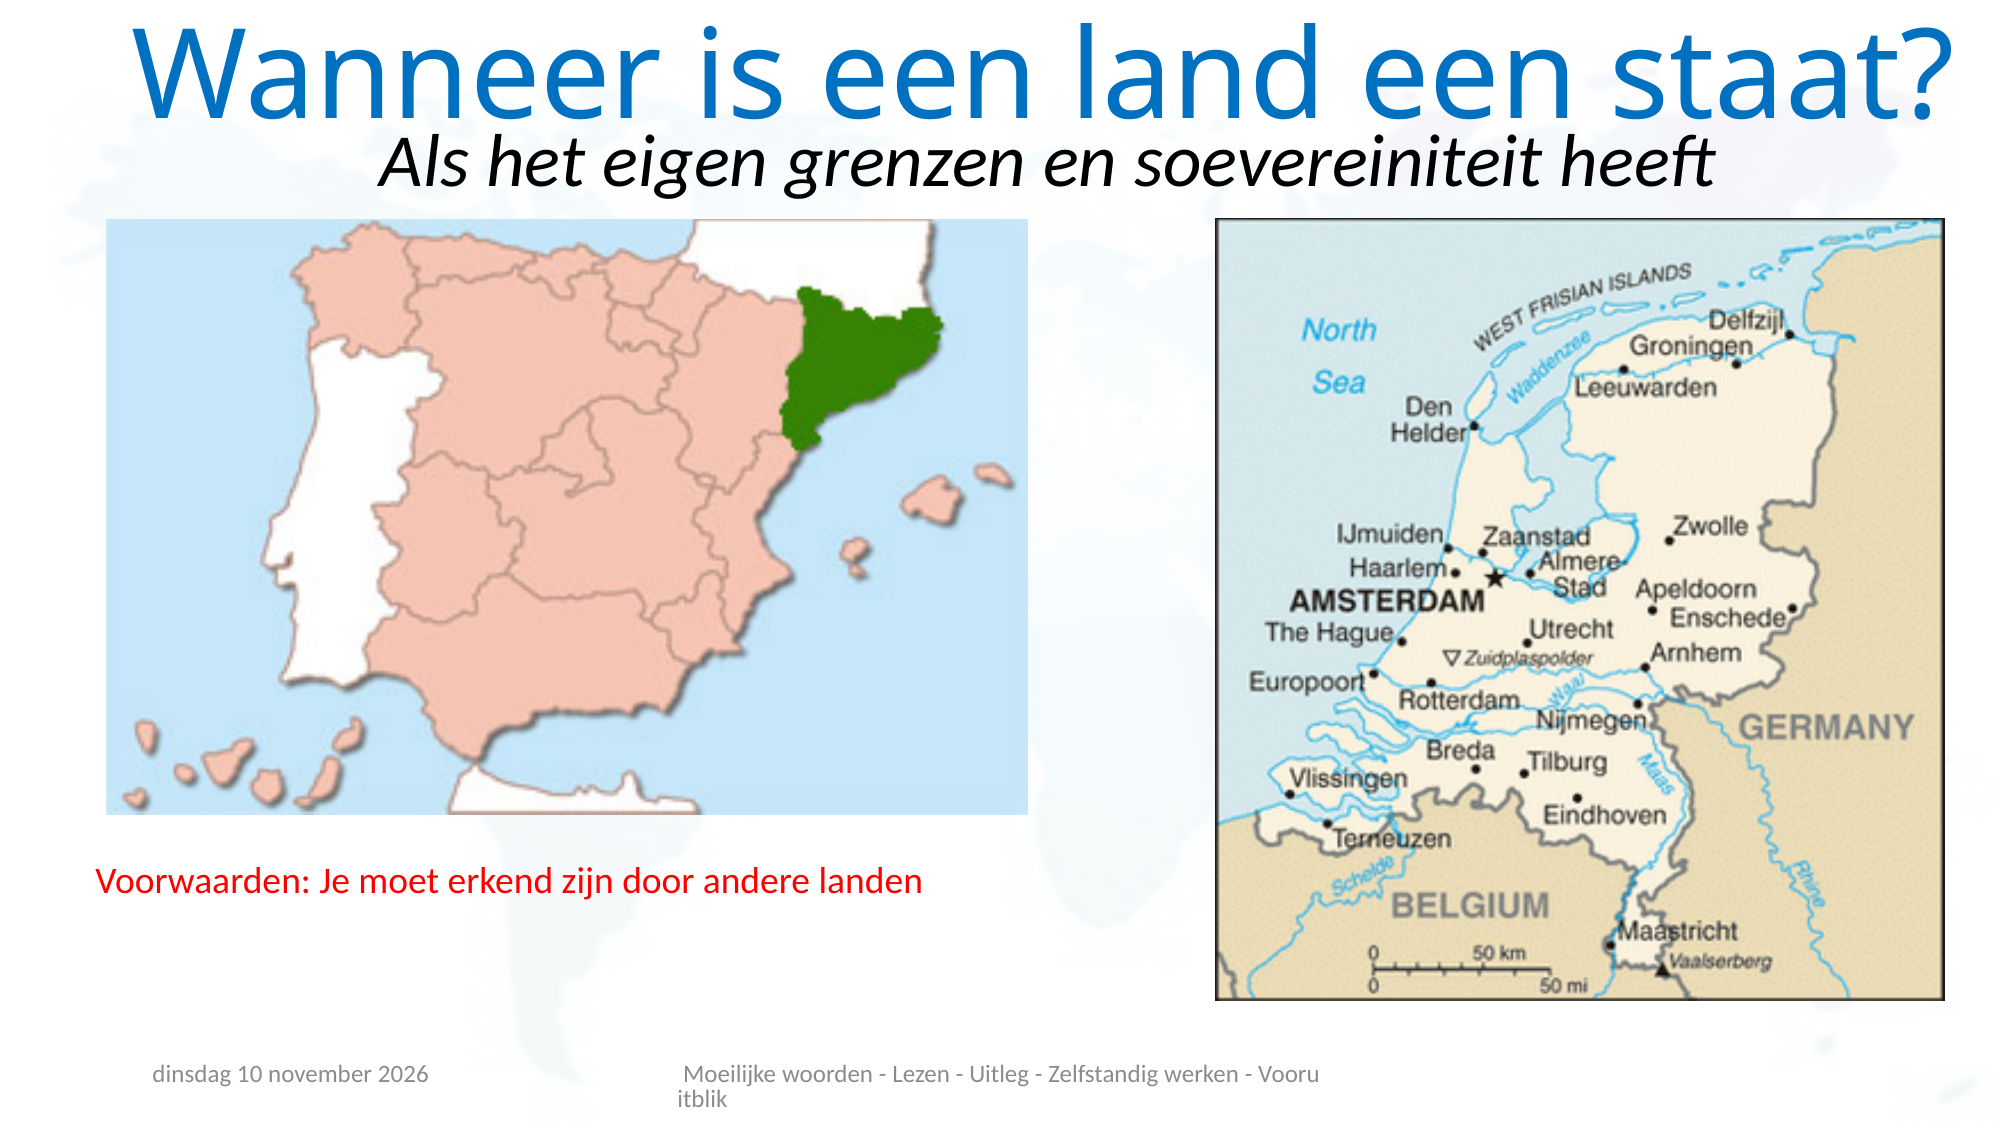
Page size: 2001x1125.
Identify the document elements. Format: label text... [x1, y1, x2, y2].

picture [1215, 218, 1945, 1001]
footer Moeilijke woorden - Lezen - Uitleg - Zelfstandig werken - Vooruitblik [662, 1042, 1338, 1103]
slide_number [137, 1042, 588, 1103]
picture [105, 219, 1028, 815]
text_box Voorwaarden: Je moet erkend zijn door andere landen [80, 849, 1102, 909]
text_box Als het eigen grenzen en soevereiniteit heeft [364, 104, 1945, 210]
title Wanneer is een land een staat? [79, 0, 2000, 153]
